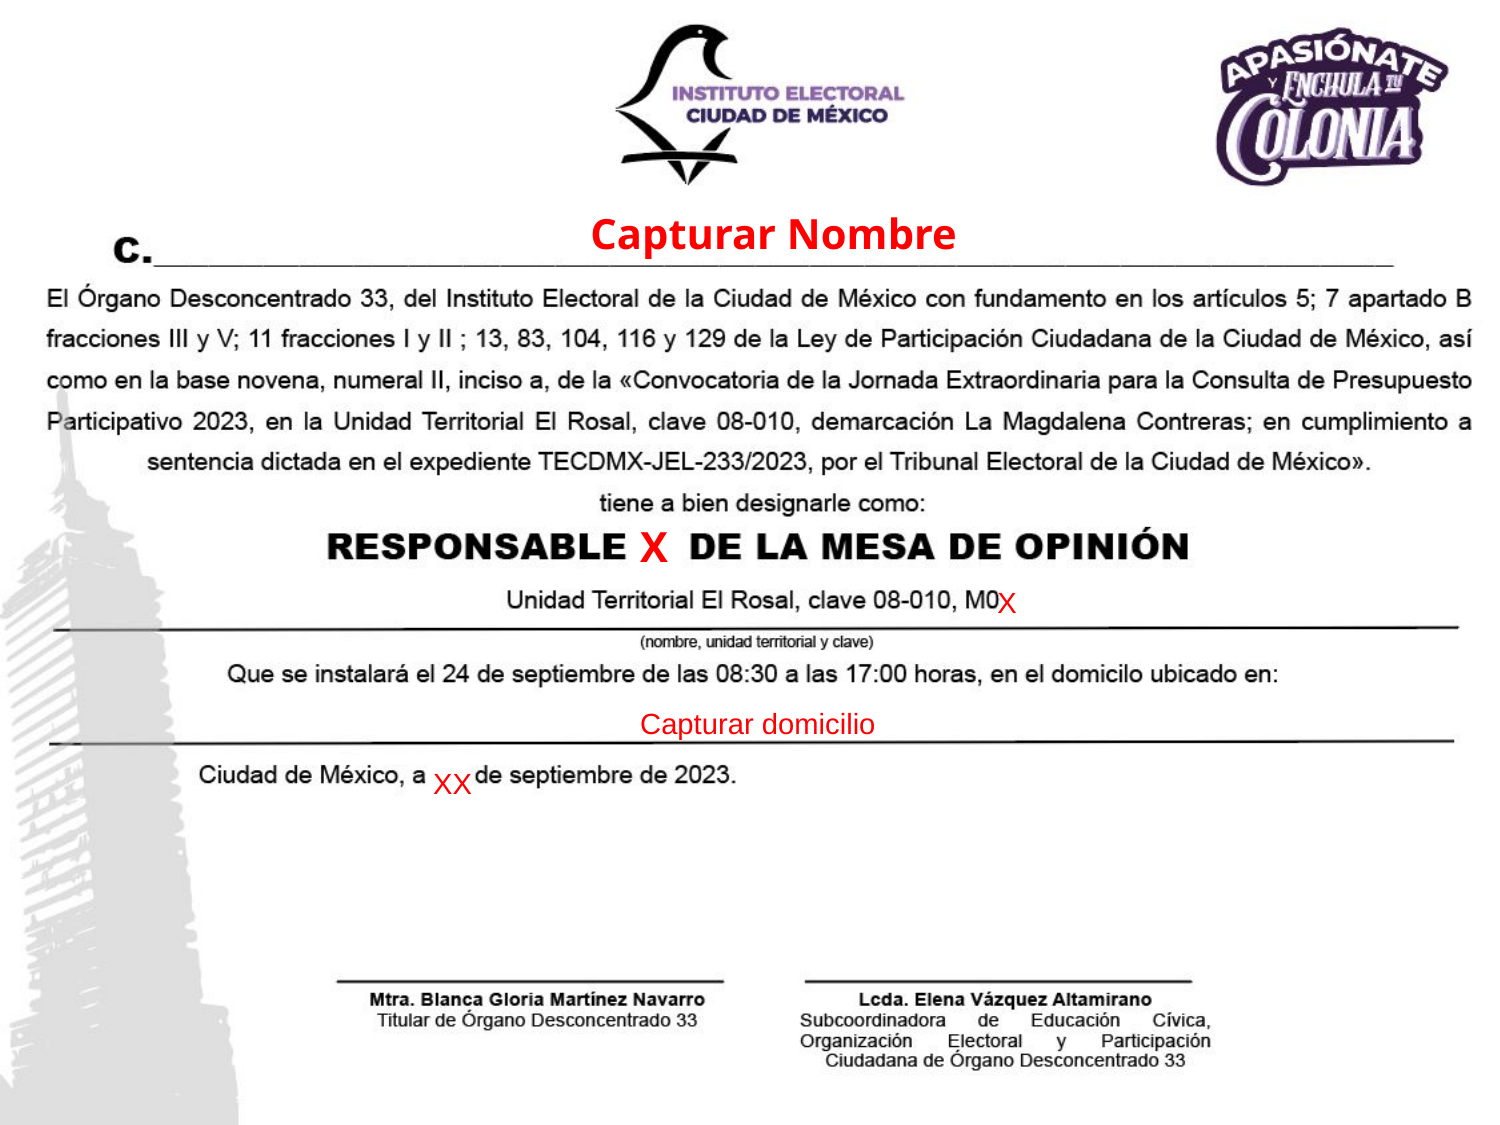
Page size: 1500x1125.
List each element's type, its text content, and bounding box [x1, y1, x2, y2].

text_box X [982, 577, 1031, 627]
picture [0, 0, 1500, 1125]
text_box Capturar Nombre [575, 200, 1031, 266]
text_box X [625, 513, 676, 578]
text_box XX [418, 758, 496, 808]
text_box Capturar domicilio [625, 697, 981, 748]
